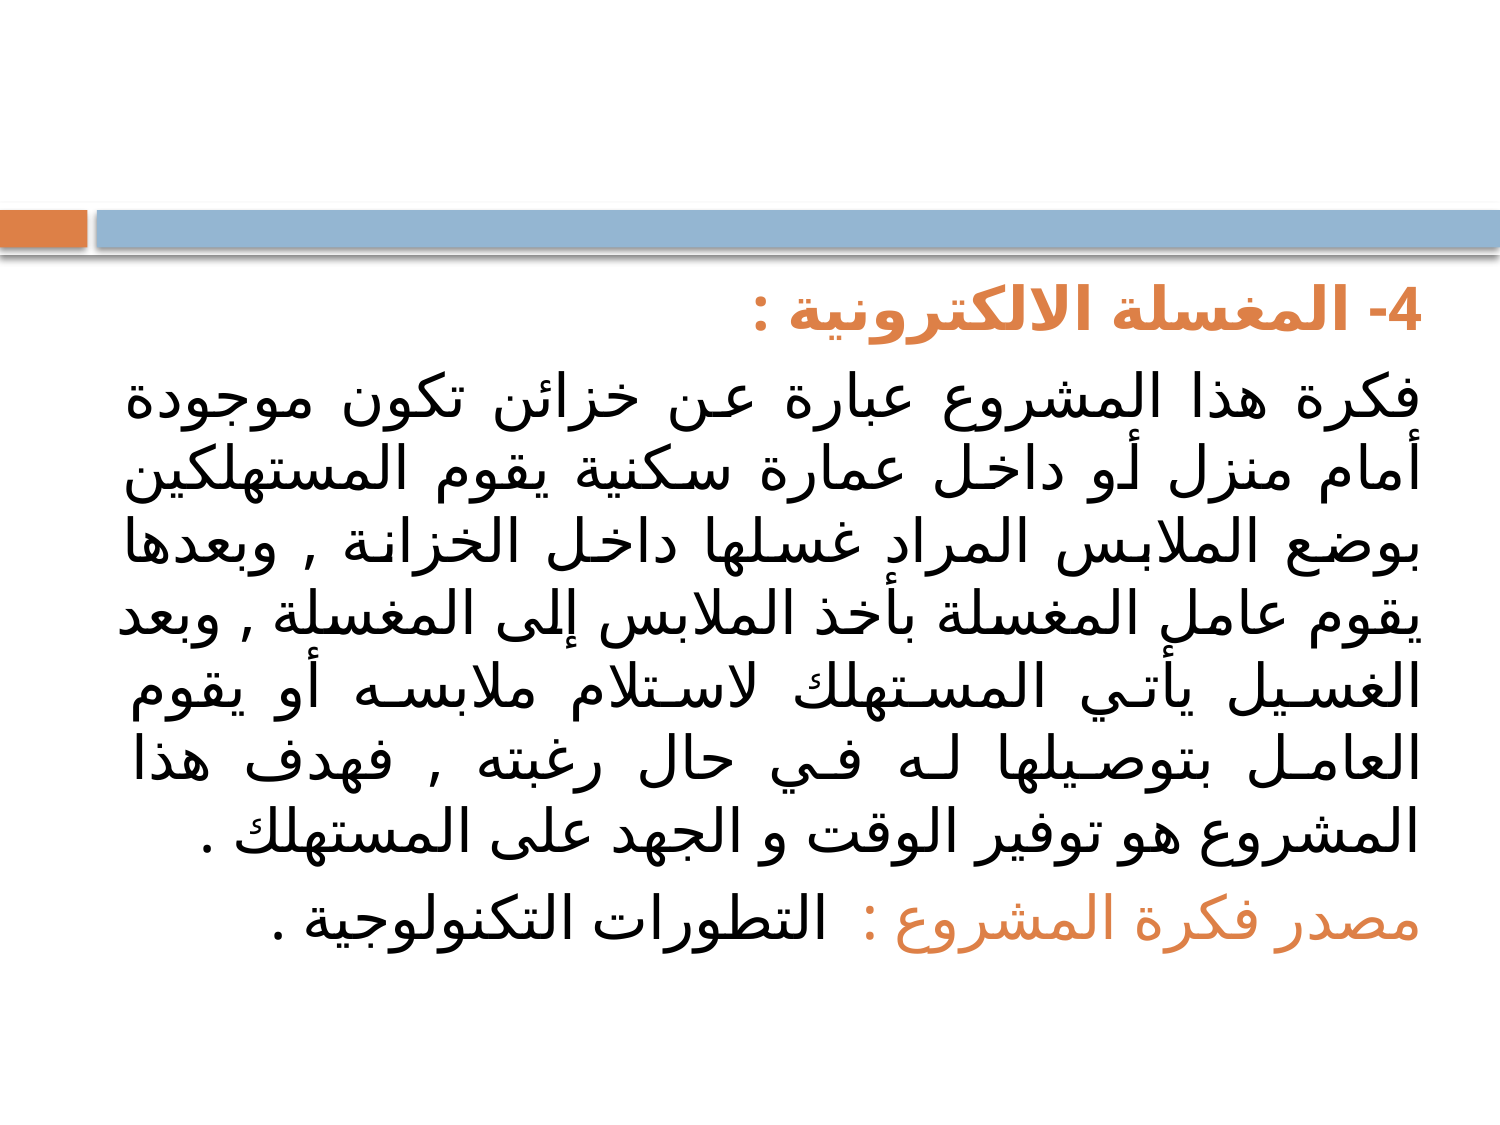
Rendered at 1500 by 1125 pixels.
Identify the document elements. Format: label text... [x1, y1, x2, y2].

list 4- المغسلة الالكترونية : فكرة هذا المشروع عبارة عن خزائن تكون موجودة أمام منزل أو داخل عمارة سكنية يقوم المستهلكين بوضع الملابس المراد غسلها داخل الخزانة , وبعدها يقوم عامل المغسلة بأخذ الملابس إلى المغسلة , وبعد الغسيل يأتي المستهلك لاستلام ملابسه أو يقوم العامل بتوصيلها له في حال رغبته , فهدف هذا المشروع هو توفير الوقت و الجهد على المستهلك . مصدر فكرة المشروع : التطورات التكنولوجية . [100, 262, 1438, 1000]
